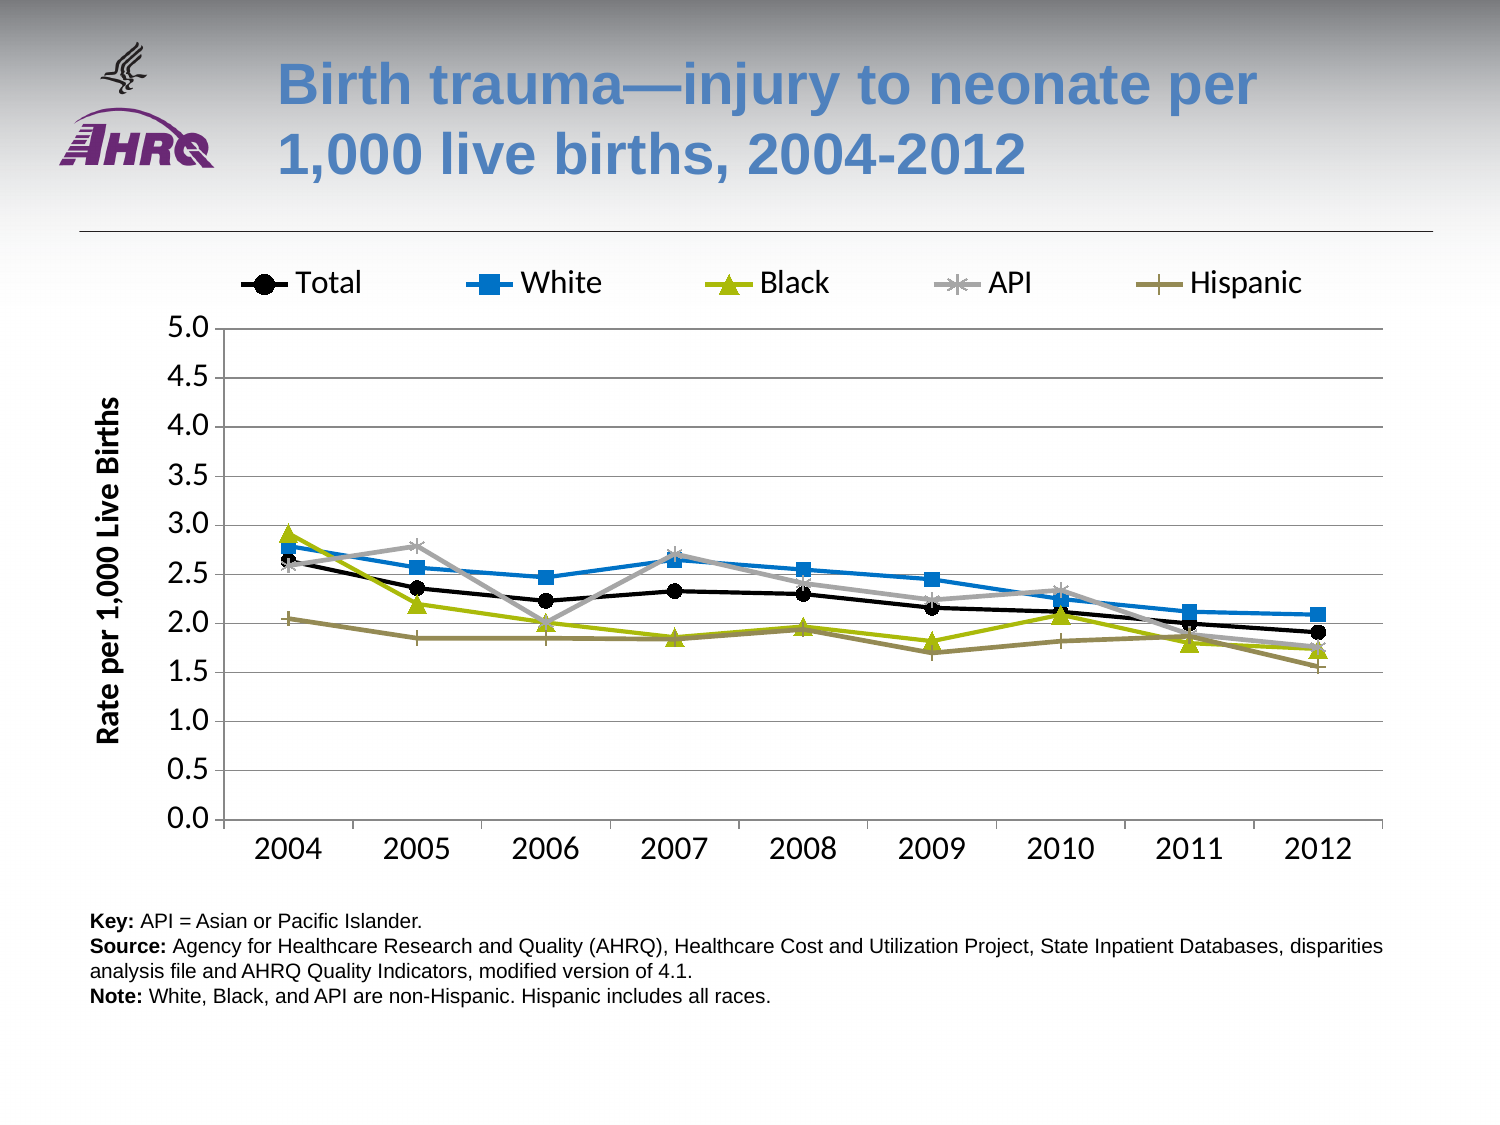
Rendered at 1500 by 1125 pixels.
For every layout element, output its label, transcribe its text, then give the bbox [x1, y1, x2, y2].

title Birth trauma—injury to neonate per 1,000 live births, 2004-2012 [262, 45, 1425, 188]
text_box Key: API = Asian or Pacific Islander. Source: Agency for Healthcare Research and Quality (AHRQ), Healthcare Cost and Utilization Project, State Inpatient Databases, disparities analysis file and AHRQ Quality Indicators, modified version of 4.1. Note: White, Black, and API are non-Hispanic. Hispanic includes all races. [74, 899, 1425, 1015]
chart [74, 254, 1426, 886]
picture [0, 0, 1500, 1125]
